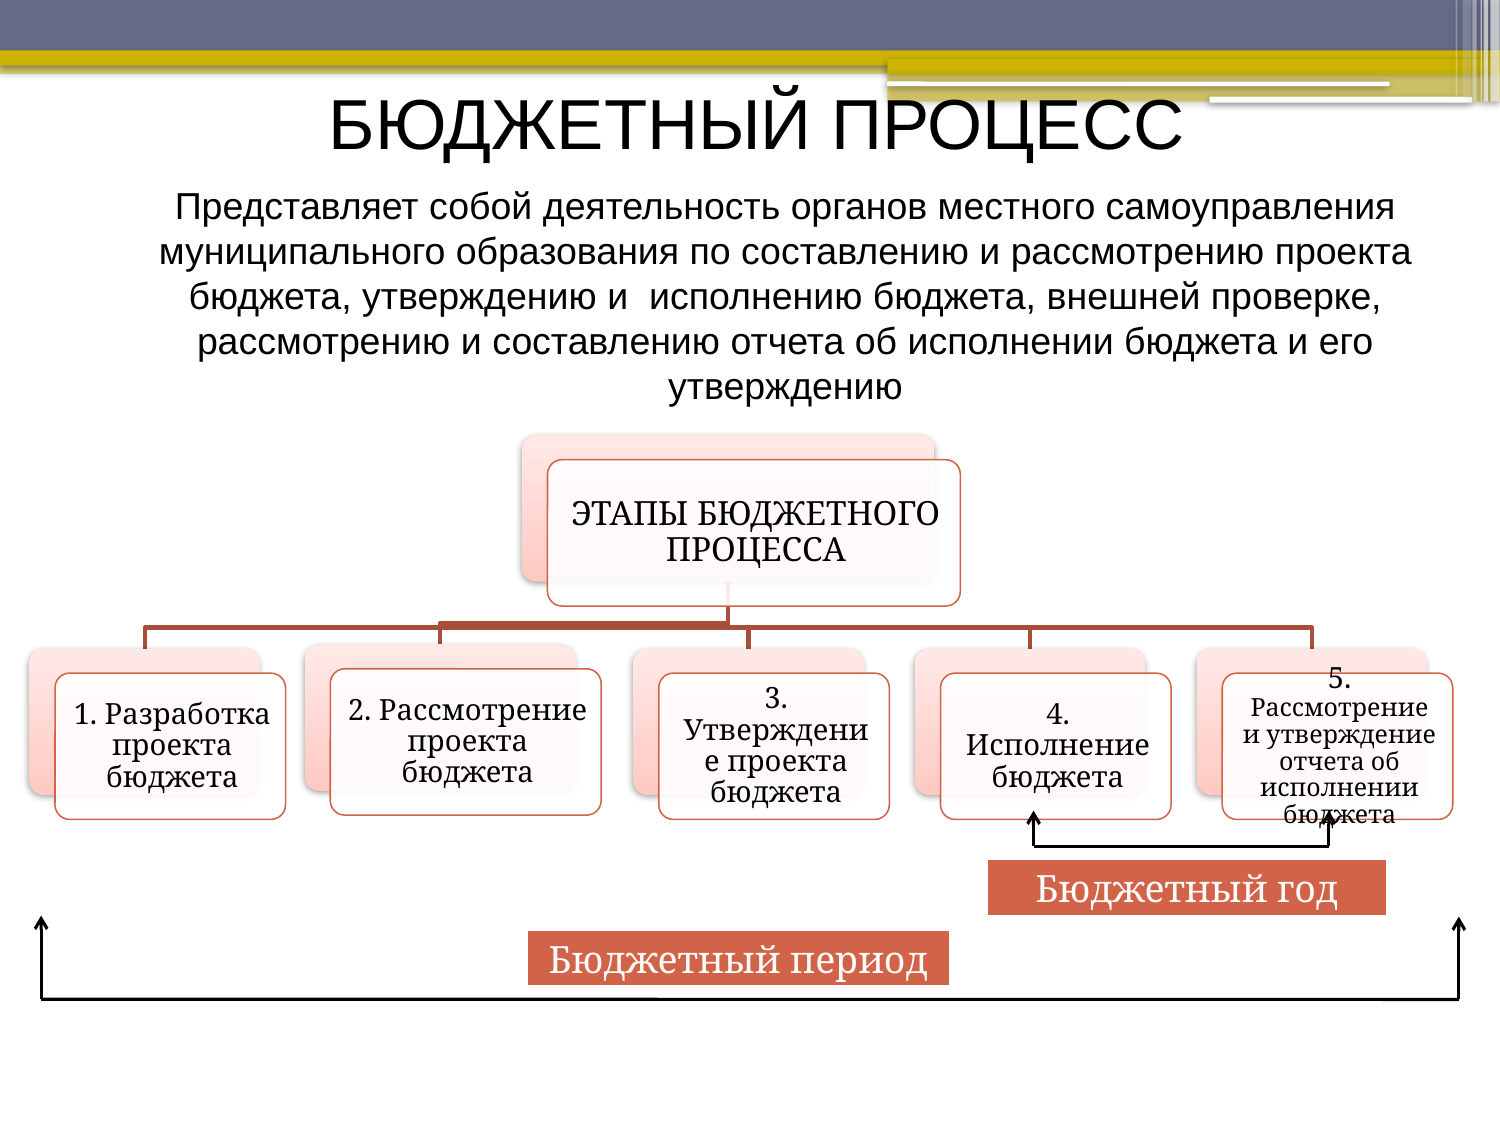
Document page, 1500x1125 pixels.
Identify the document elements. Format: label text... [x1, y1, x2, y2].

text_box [29, 396, 1453, 859]
text_box БЮДЖЕТНЫЙ ПРОЦЕСС [225, 71, 1289, 172]
text_box Бюджетный период [523, 927, 953, 990]
text_box Представляет собой деятельность органов местного самоуправления муниципального образования по составлению и рассмотрению проекта бюджета, утверждению и исполнению бюджета, внешней проверке, рассмотрению и составлению отчета об исполнении бюджета и его утверждению [76, 174, 1495, 415]
text_box Бюджетный год [984, 866, 1390, 919]
